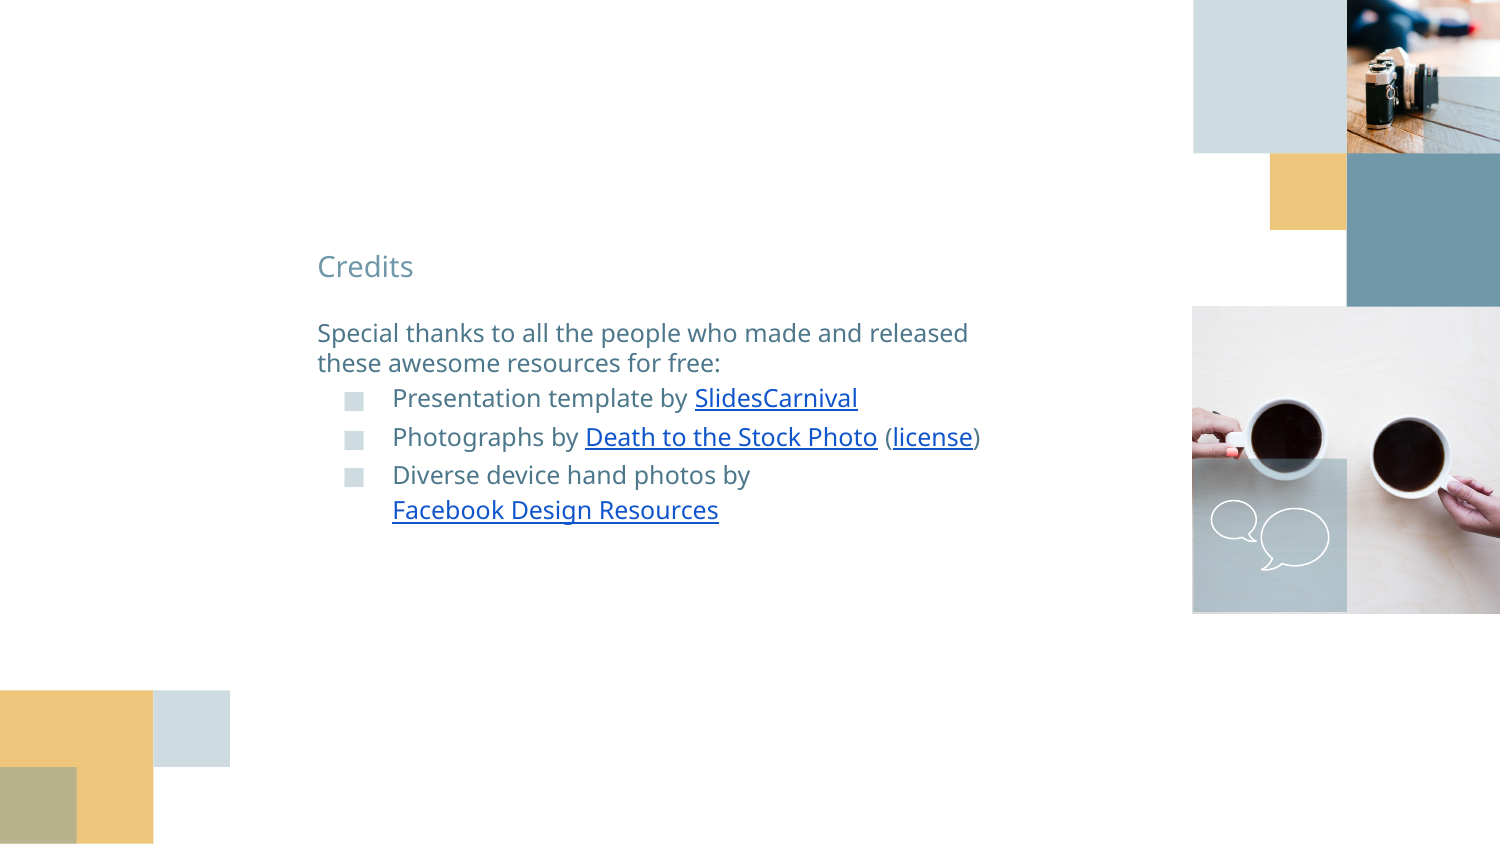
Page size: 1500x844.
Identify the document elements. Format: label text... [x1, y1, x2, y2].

picture [1347, 0, 1500, 153]
title Credits [302, 196, 978, 299]
picture [1192, 306, 1500, 614]
list Special thanks to all the people who made and released these awesome resources for free: Presentation template by SlidesCarnival Photographs by Death to the Stock Photo (license) Diverse device hand photos by Facebook Design Resources [302, 302, 1019, 746]
